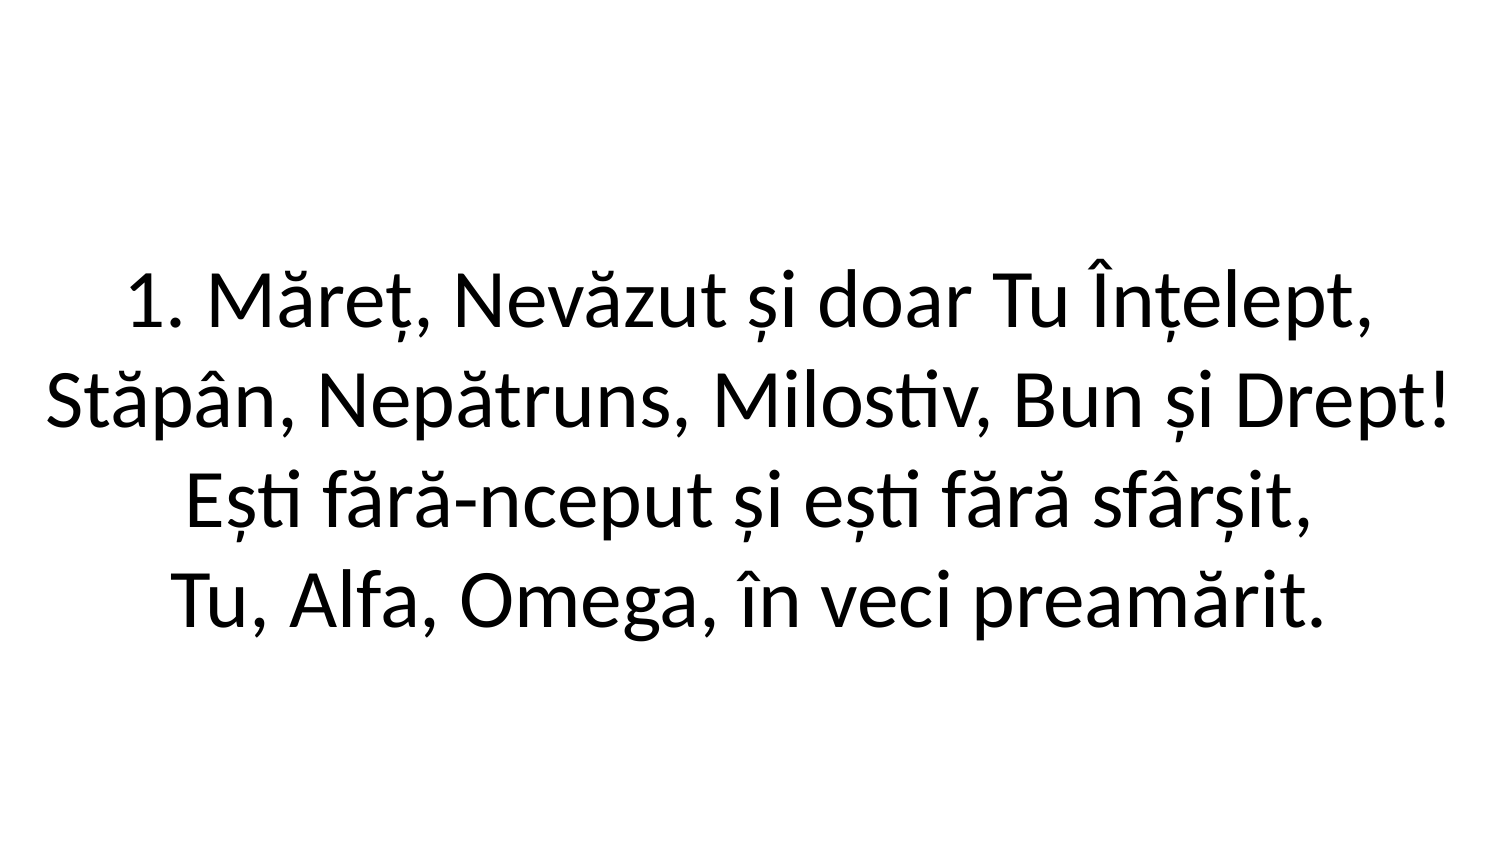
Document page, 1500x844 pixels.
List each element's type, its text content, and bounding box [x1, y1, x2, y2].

text_box 1. Măreț, Nevăzut și doar Tu Înțelept, Stăpân, Nepătruns, Milostiv, Bun și Drept! Ești fără-nceput și ești fără sfârșit, Tu, Alfa, Omega, în veci preamărit. [30, 192, 1470, 652]
